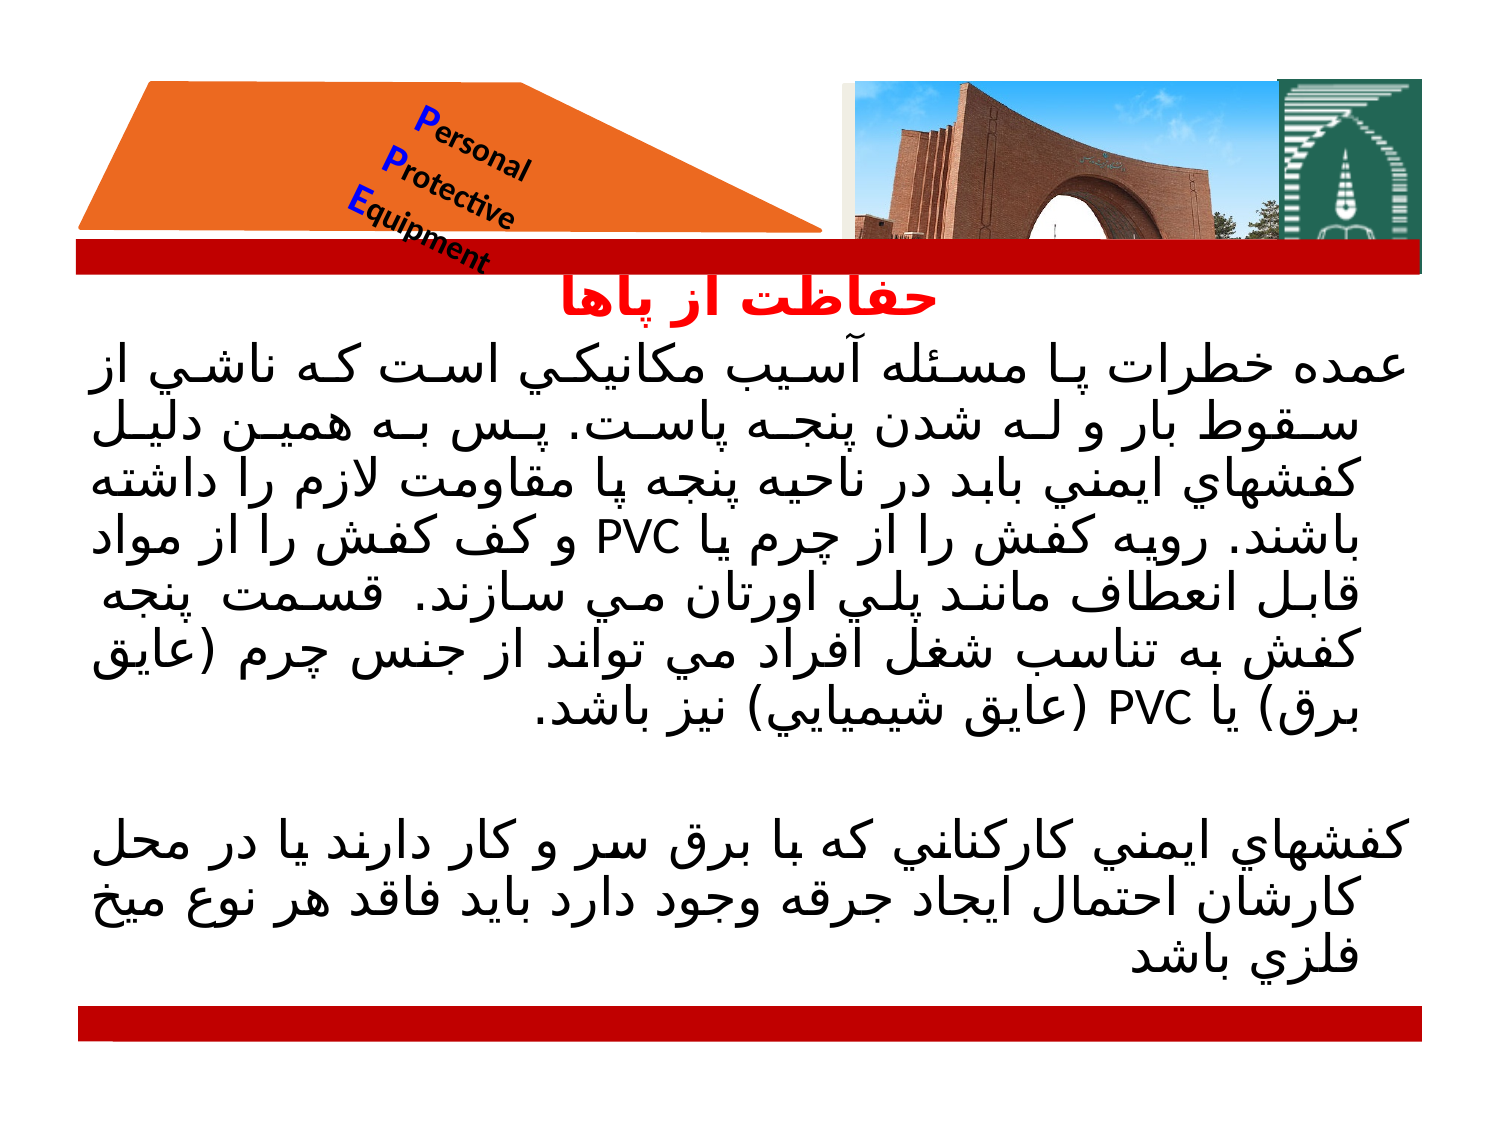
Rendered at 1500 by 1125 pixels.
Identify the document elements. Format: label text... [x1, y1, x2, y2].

picture [855, 79, 1422, 262]
list حفاظت از پاها عمده خطرات پا مسئله آسيب مكانيكي است كه ناشي از سقوط بار و له شدن پنجه پاست. پس به همين دليل كفشهاي ايمني بابد در ناحيه پنجه پا مقاومت لازم را داشته باشند. رويه كفش را از چرم يا PVC و كف كفش را از مواد قابل انعطاف مانند پلي اورتان مي سازند. قسمت پنجه كفش به تناسب شغل افراد مي تواند از جنس چرم (عايق برق) يا PVC (عايق شيميايي) نيز باشد. كفشهاي ايمني كاركناني كه با برق سر و كار دارند يا در محل كارشان احتمال ايجاد جرقه وجود دارد بايد فاقد هر نوع ميخ فلزي باشد [75, 262, 1425, 1005]
